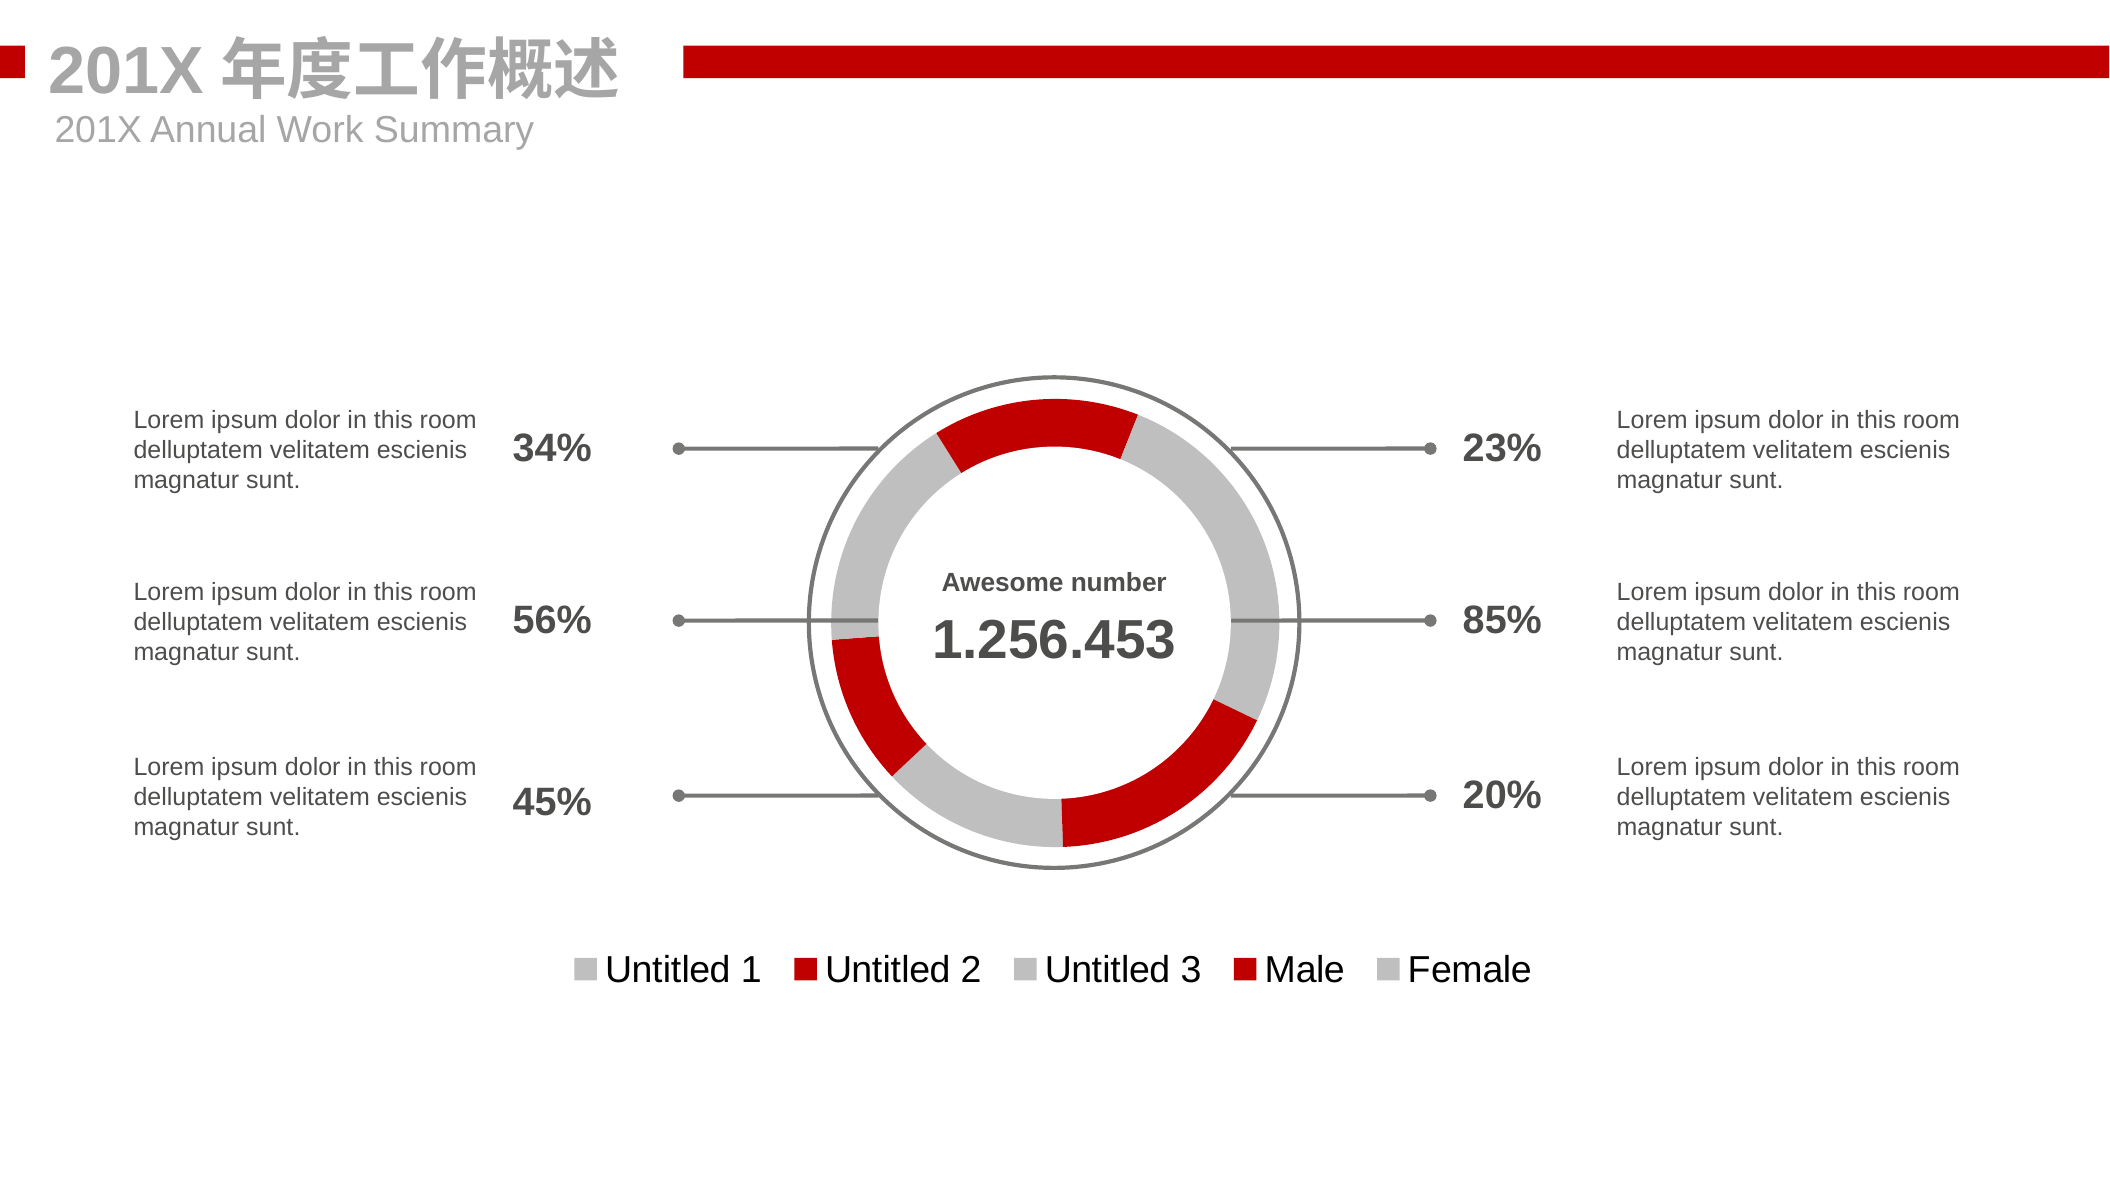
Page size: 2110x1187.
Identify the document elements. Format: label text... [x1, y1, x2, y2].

text_box Lorem ipsum dolor in this room delluptatem velitatem escienis magnatur sunt. [1680, 385, 1976, 512]
text_box [0, 45, 26, 79]
text_box Lorem ipsum dolor in this room delluptatem velitatem escienis magnatur sunt. [133, 733, 429, 859]
text_box 201X年度工作概述 [48, 26, 621, 107]
text_box 201X Annual Work Summary [54, 104, 535, 150]
text_box [682, 45, 2110, 79]
text_box Lorem ipsum dolor in this room delluptatem velitatem escienis magnatur sunt. [1680, 557, 1976, 684]
text_box Lorem ipsum dolor in this room delluptatem velitatem escienis magnatur sunt. [133, 557, 429, 684]
chart [429, 356, 1680, 1035]
text_box Lorem ipsum dolor in this room delluptatem velitatem escienis magnatur sunt. [1680, 733, 1976, 859]
text_box Lorem ipsum dolor in this room delluptatem velitatem escienis magnatur sunt. [133, 385, 429, 512]
